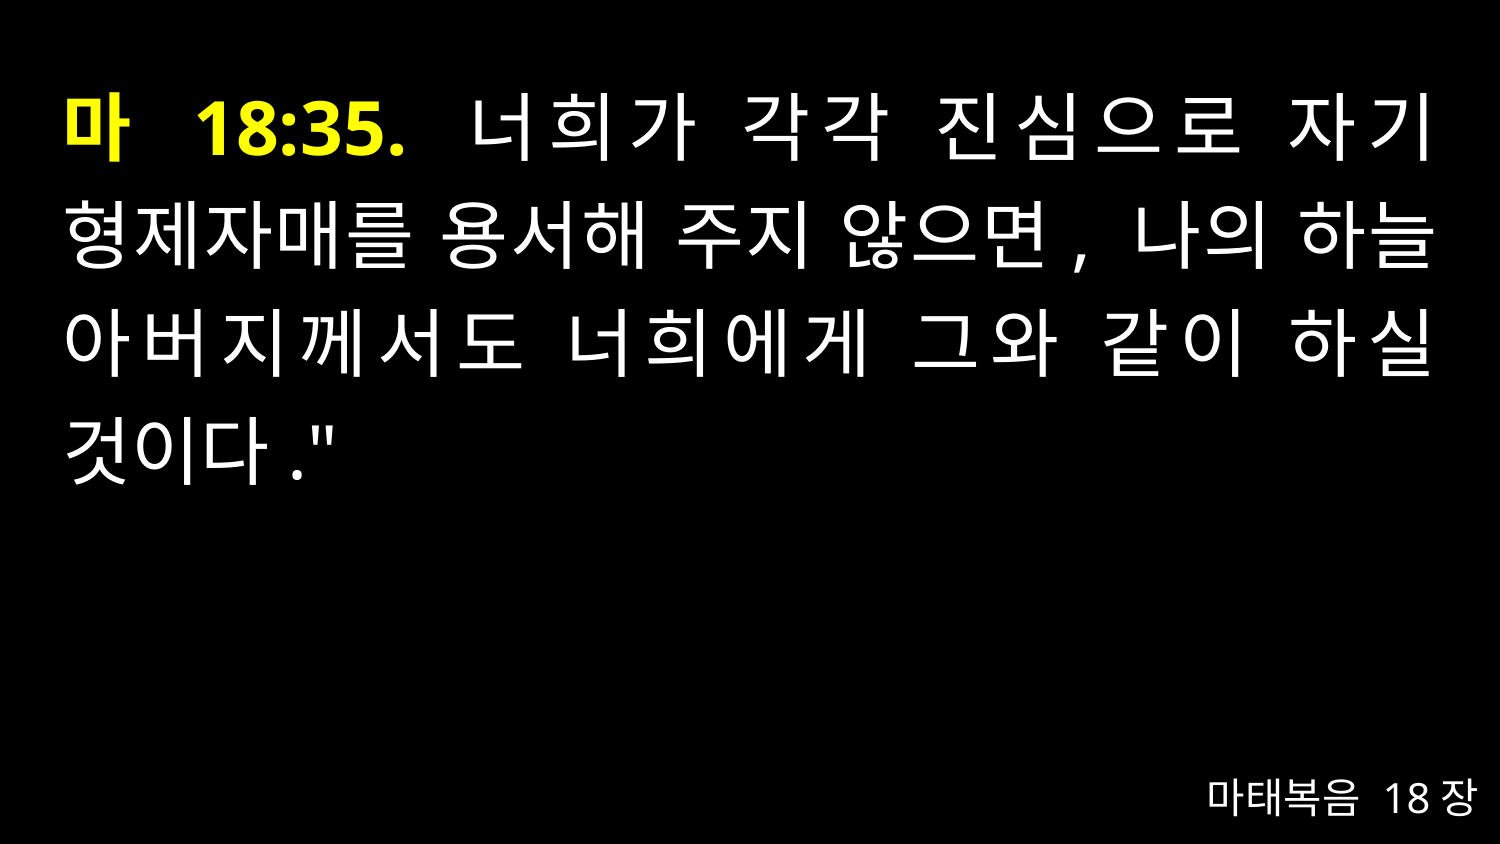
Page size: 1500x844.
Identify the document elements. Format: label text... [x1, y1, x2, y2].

title 마 18:35. 너희가 각각 진심으로 자기 형제자매를 용서해 주지 않으면, 나의 하늘 아버지께서도 너희에게 그와 같이 하실 것이다." [0, 0, 1500, 844]
subtitle 마태복음 18장 [916, 770, 1500, 844]
